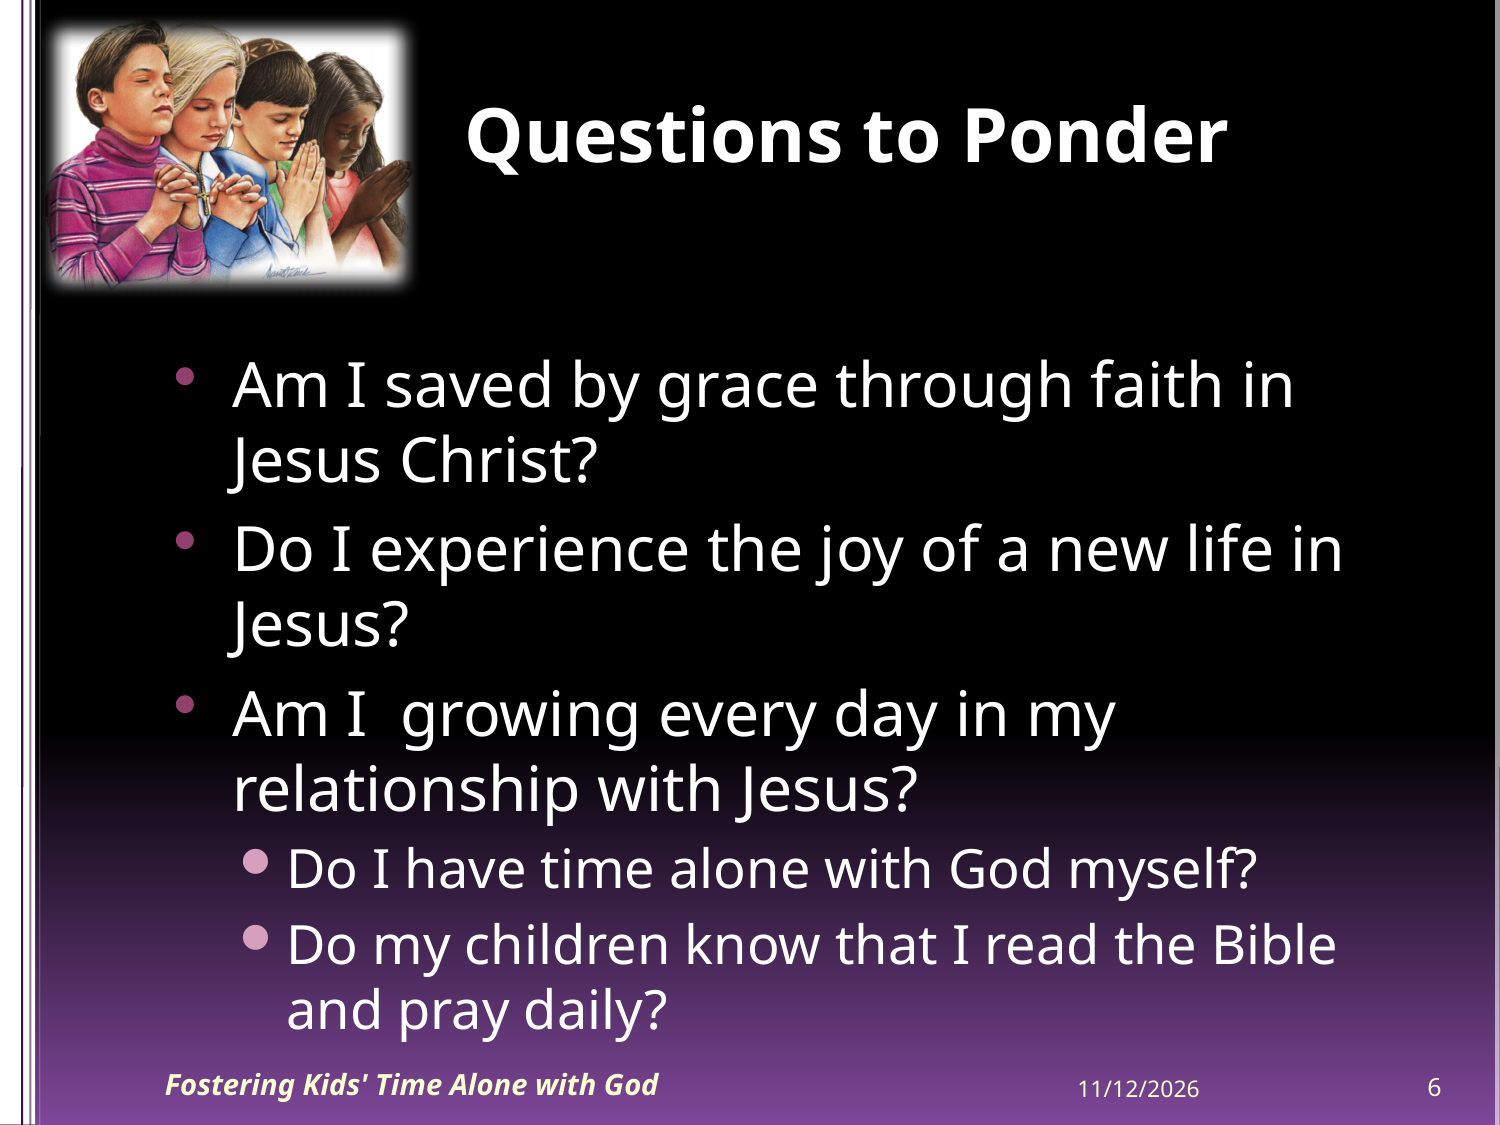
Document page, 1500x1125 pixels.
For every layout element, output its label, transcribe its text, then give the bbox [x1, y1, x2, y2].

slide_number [1063, 1053, 1412, 1114]
footer Fostering Kids' Time Alone with God [150, 1053, 1063, 1114]
title Questions to Ponder [450, 37, 1450, 229]
slide_number 6 [1412, 1053, 1488, 1114]
list Am I saved by grace through faith in Jesus Christ? Do I experience the joy of a new life in Jesus? Am I growing every day in my relationship with Jesus? Do I have time alone with God myself? Do my children know that I read the Bible and pray daily? [150, 337, 1425, 1053]
picture [48, 23, 411, 289]
